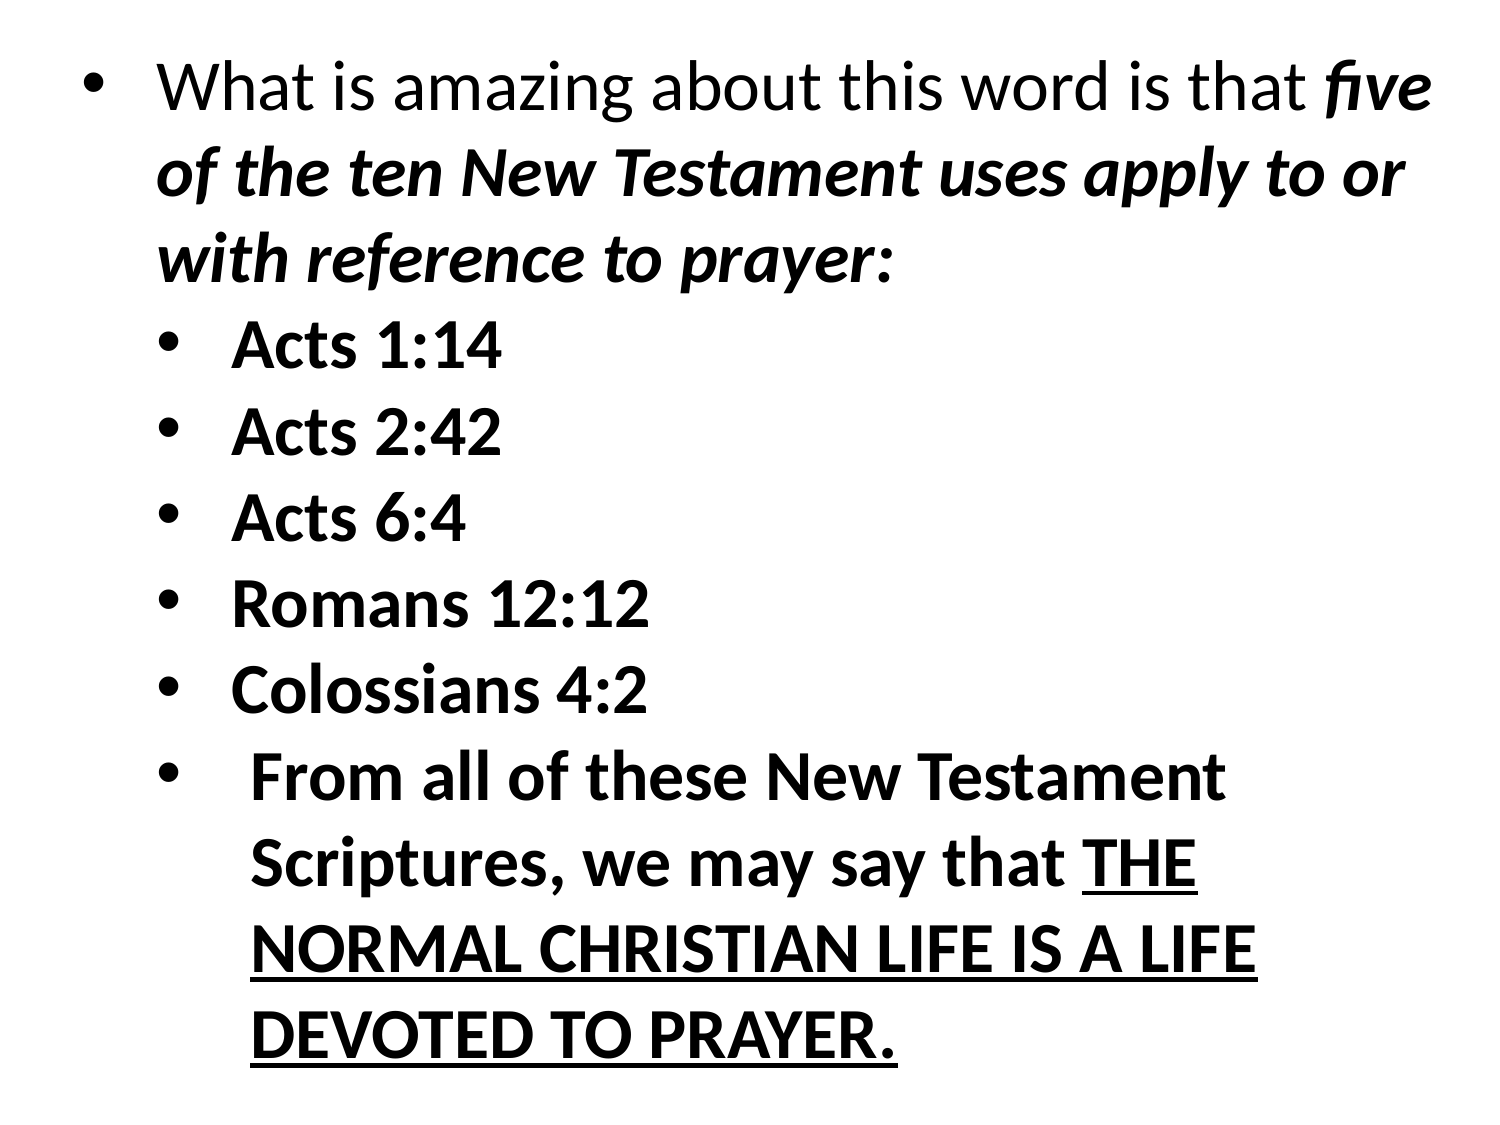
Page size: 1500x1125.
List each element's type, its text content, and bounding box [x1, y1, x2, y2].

text_box What is amazing about this word is that five of the ten New Testament uses apply to or with reference to prayer: Acts 1:14 Acts 2:42 Acts 6:4 Romans 12:12 Colossians 4:2 From all of these New Testament Scriptures, we may say that THE NORMAL CHRISTIAN LIFE IS A LIFE DEVOTED TO PRAYER. [66, 31, 1453, 1125]
